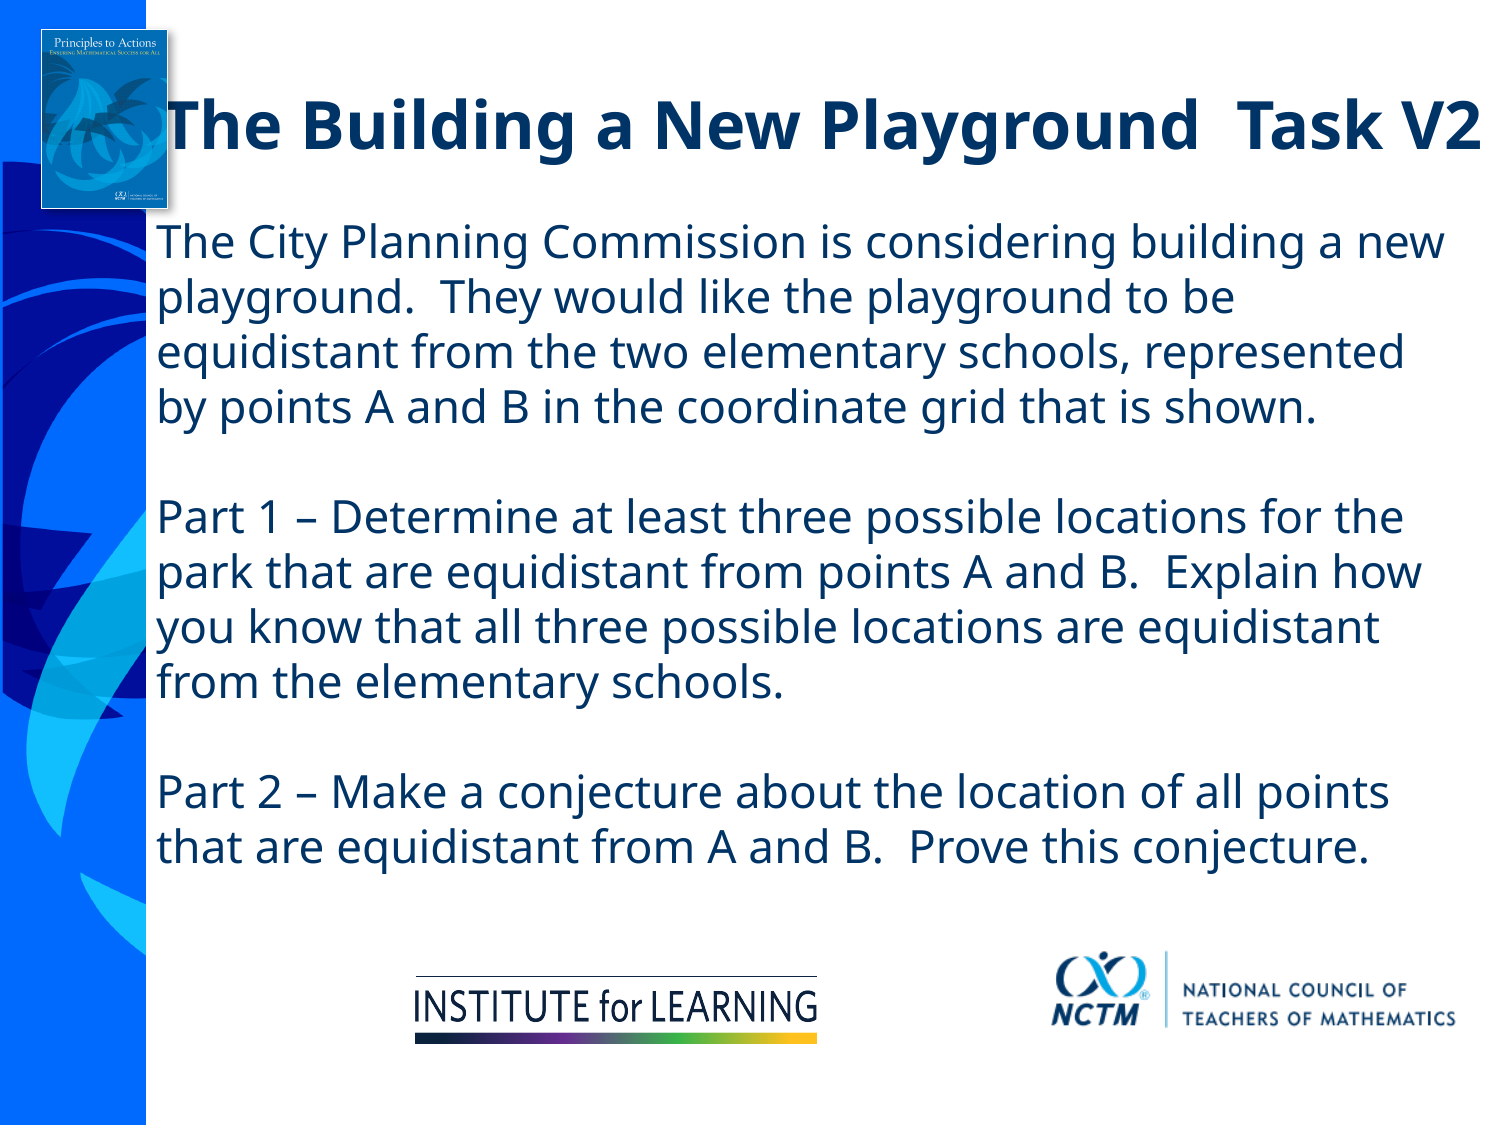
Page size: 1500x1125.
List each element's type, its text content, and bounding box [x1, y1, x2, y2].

picture [415, 975, 817, 1044]
text_box The City Planning Commission is considering building a new playground. They would like the playground to be equidistant from the two elementary schools, represented by points A and B in the coordinate grid that is shown. Part 1 – Determine at least three possible locations for the park that are equidistant from points A and B. Explain how you know that all three possible locations are equidistant from the elementary schools. Part 2 – Make a conjecture about the location of all points that are equidistant from A and B. Prove this conjecture. [151, 205, 1474, 590]
picture [1034, 930, 1474, 1046]
text_box The Building a New Playground Task V2 [173, 28, 1500, 217]
picture [0, 0, 168, 1125]
